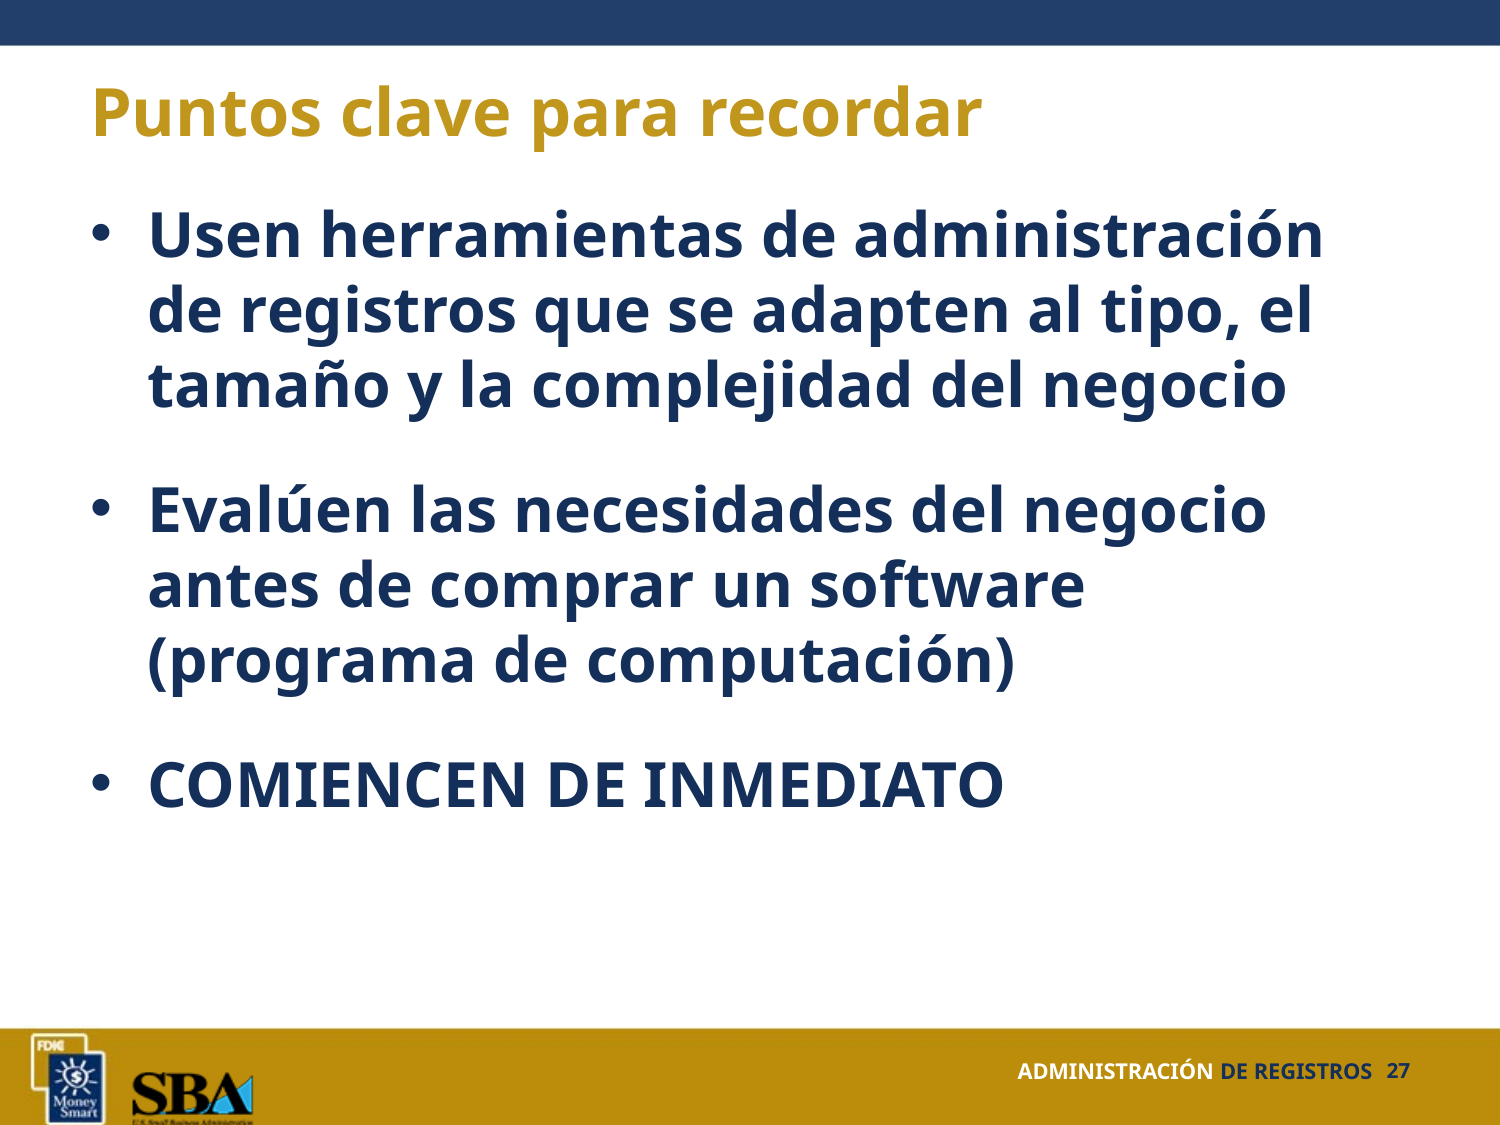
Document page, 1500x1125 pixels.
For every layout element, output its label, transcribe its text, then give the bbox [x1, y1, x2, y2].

title Puntos clave para recordar [74, 62, 1426, 163]
list Usen herramientas de administración de registros que se adapten al tipo, el tamaño y la complejidad del negocio Evalúen las necesidades del negocio antes de comprar un software (programa de computación) COMIENCEN DE INMEDIATO [74, 187, 1426, 888]
picture [0, 0, 1500, 1125]
